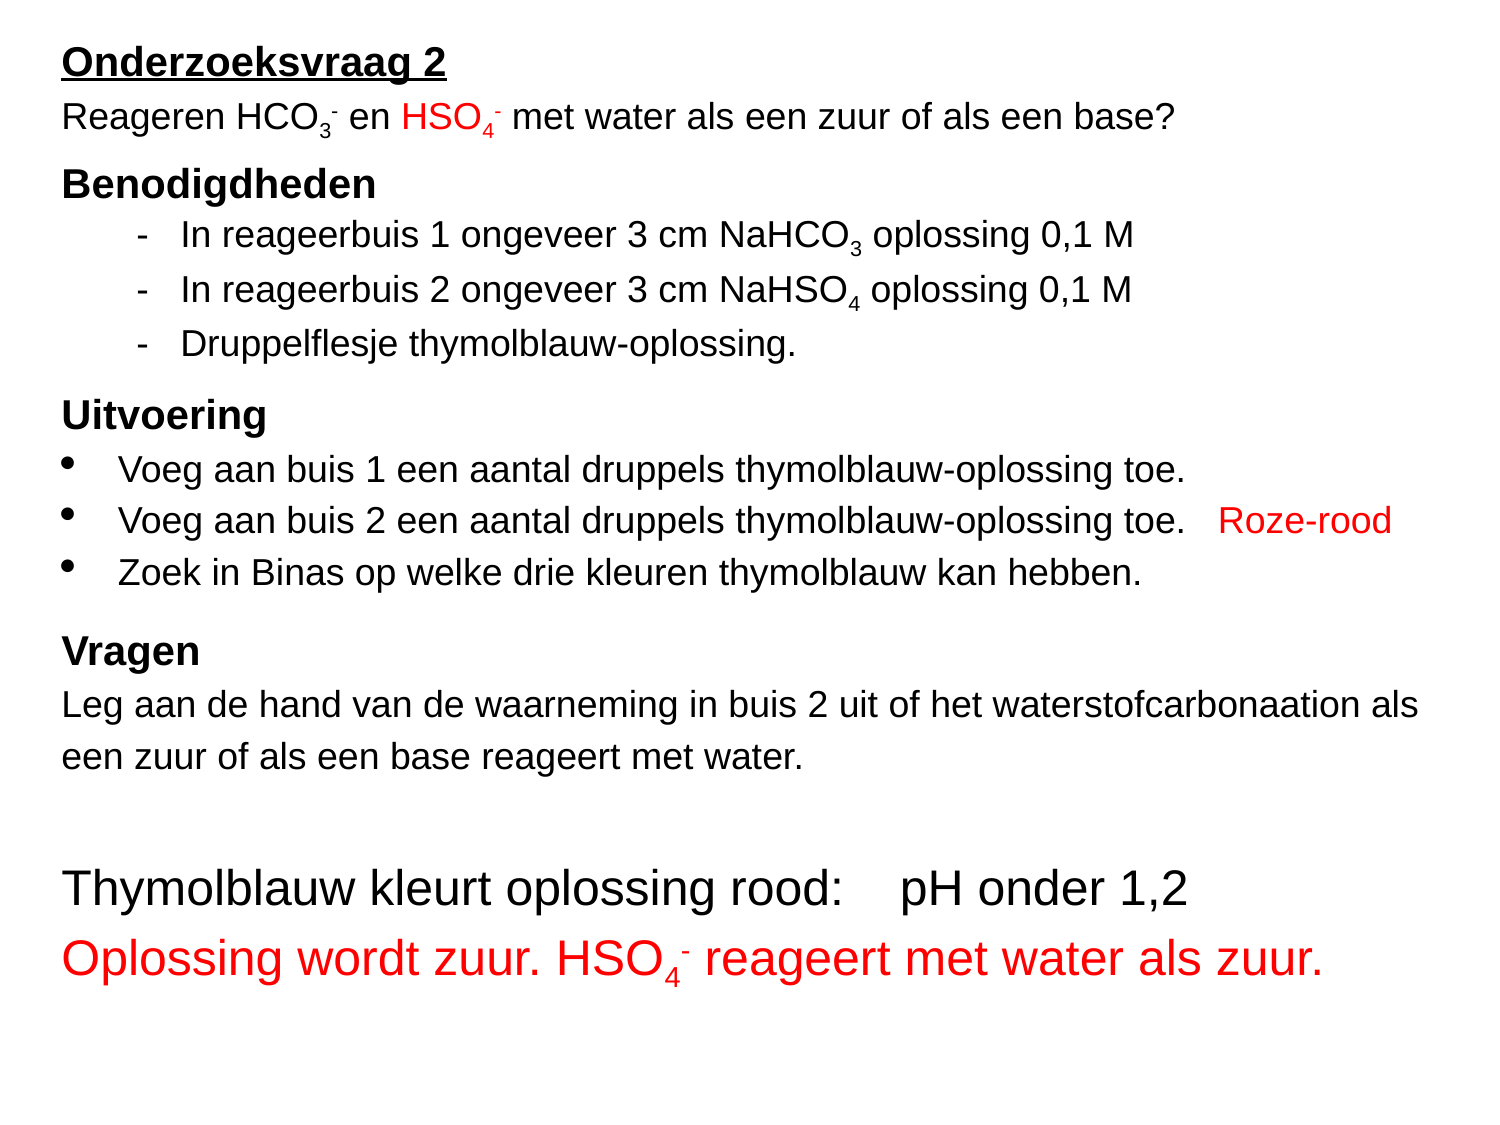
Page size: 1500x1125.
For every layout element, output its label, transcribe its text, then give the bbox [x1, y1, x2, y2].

text_box Onderzoeksvraag 2 Reageren HCO3- en HSO4- met water als een zuur of als een base? Benodigdheden - In reageerbuis 1 ongeveer 3 cm NaHCO3 oplossing 0,1 M - In reageerbuis 2 ongeveer 3 cm NaHSO4 oplossing 0,1 M - Druppelflesje thymolblauw-oplossing. Uitvoering Voeg aan buis 1 een aantal druppels thymolblauw-oplossing toe. Voeg aan buis 2 een aantal druppels thymolblauw-oplossing toe. Roze-rood Zoek in Binas op welke drie kleuren thymolblauw kan hebben. Vragen Leg aan de hand van de waarneming in buis 2 uit of het waterstofcarbonaation als een zuur of als een base reageert met water. Thymolblauw kleurt oplossing rood: pH onder 1,2 Oplossing wordt zuur. HSO4- reageert met water als zuur. [46, 19, 1454, 1001]
